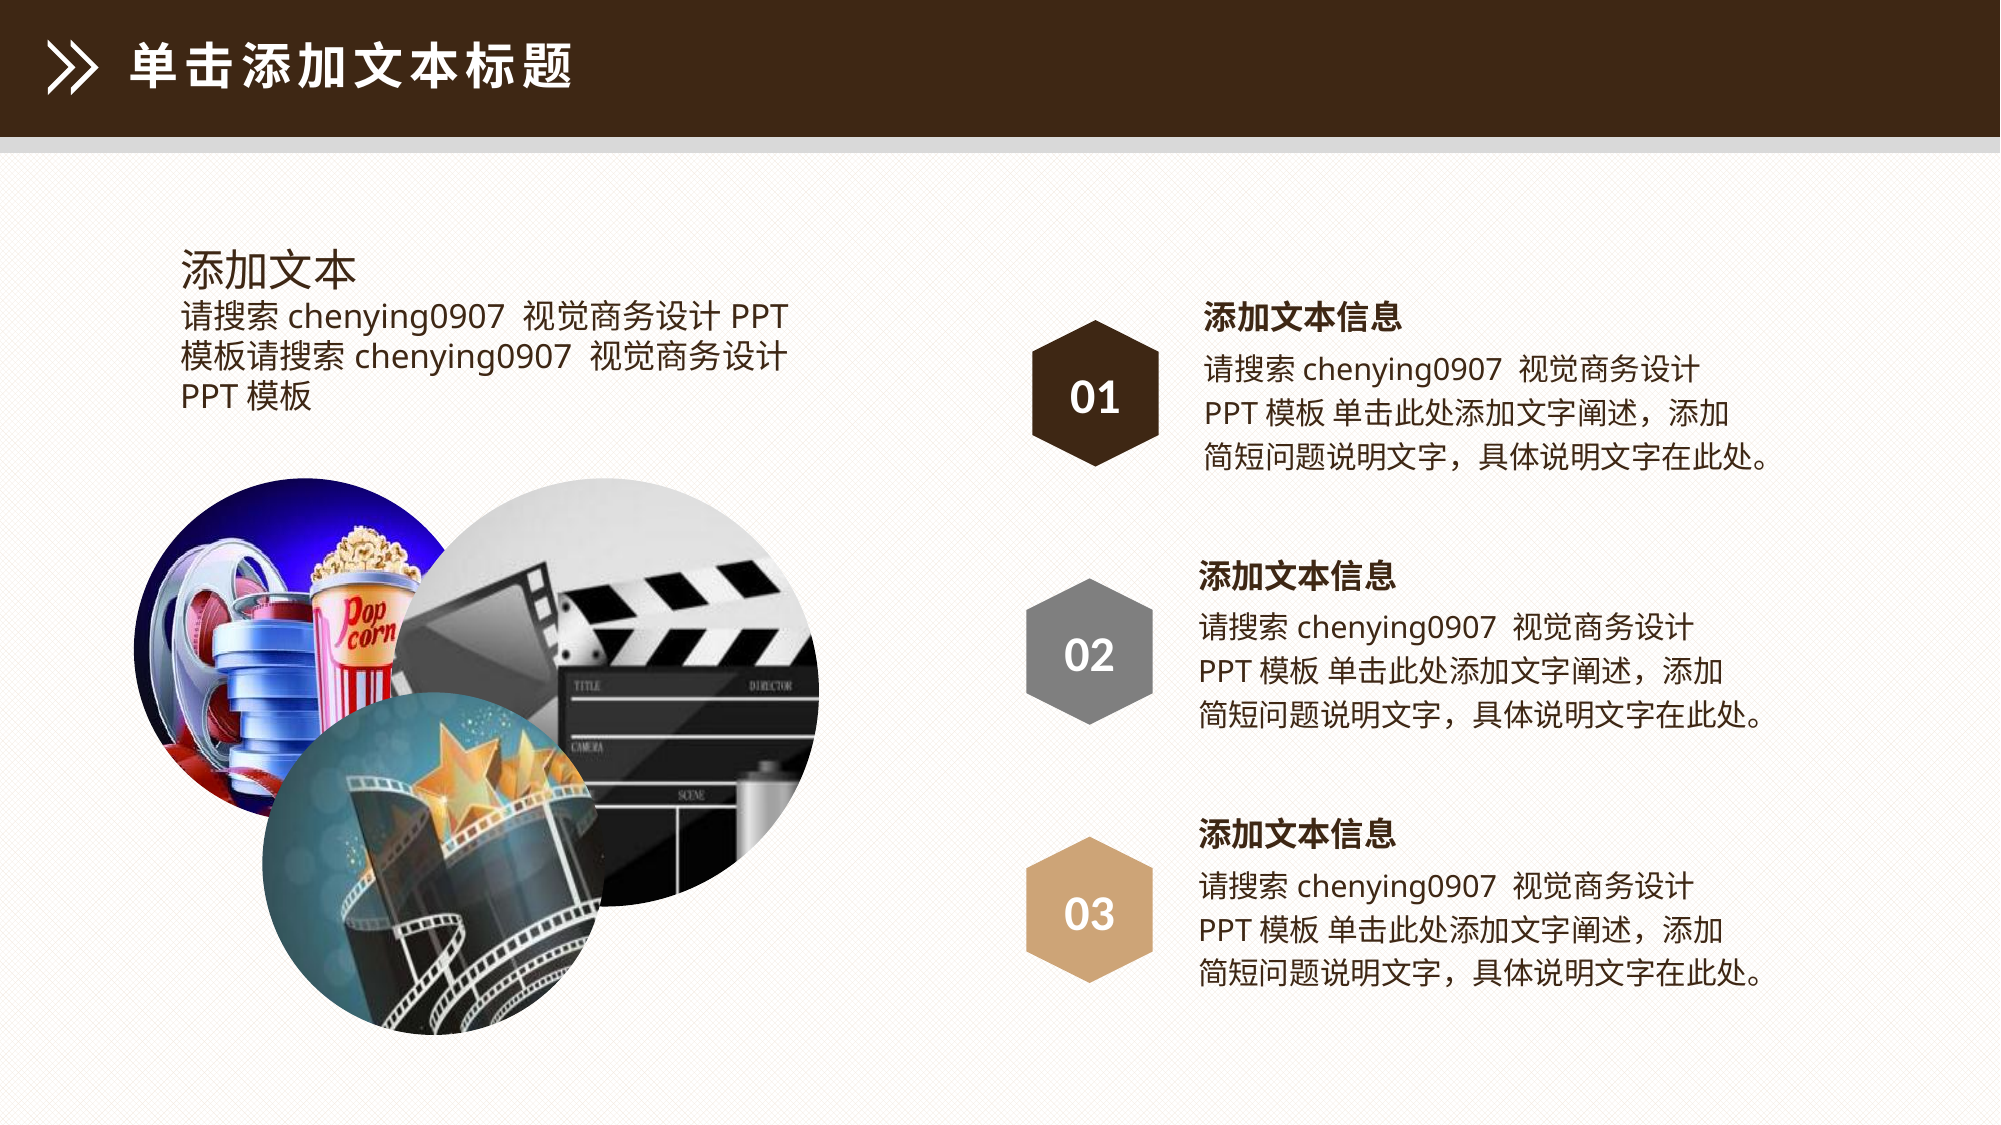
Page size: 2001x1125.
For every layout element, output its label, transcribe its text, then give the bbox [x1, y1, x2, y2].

text_box [261, 691, 606, 1037]
text_box 添加文本信息 请搜索chenying0907 视觉商务设计PPT模板 单击此处添加文字阐述，添加简短问题说明文字，具体说明文字在此处。 [1183, 547, 1766, 756]
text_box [28, 47, 91, 88]
text_box 单击添加文本标题 [113, 26, 588, 102]
text_box 03 [1025, 835, 1154, 985]
text_box 添加文本信息 请搜索chenying0907 视觉商务设计PPT模板 单击此处添加文字阐述，添加简短问题说明文字，具体说明文字在此处。 [1189, 289, 1772, 498]
text_box 添加文本 请搜索chenying0907 视觉商务设计PPT模板请搜索chenying0907 视觉商务设计PPT模板 [165, 234, 819, 463]
text_box 添加文本信息 请搜索chenying0907 视觉商务设计PPT模板 单击此处添加文字阐述，添加简短问题说明文字，具体说明文字在此处。 [1183, 805, 1766, 1014]
text_box [0, 136, 2000, 154]
text_box 02 [1025, 577, 1154, 726]
text_box [389, 477, 821, 908]
text_box [132, 477, 445, 818]
text_box [0, 0, 2000, 136]
text_box 01 [1031, 318, 1160, 468]
